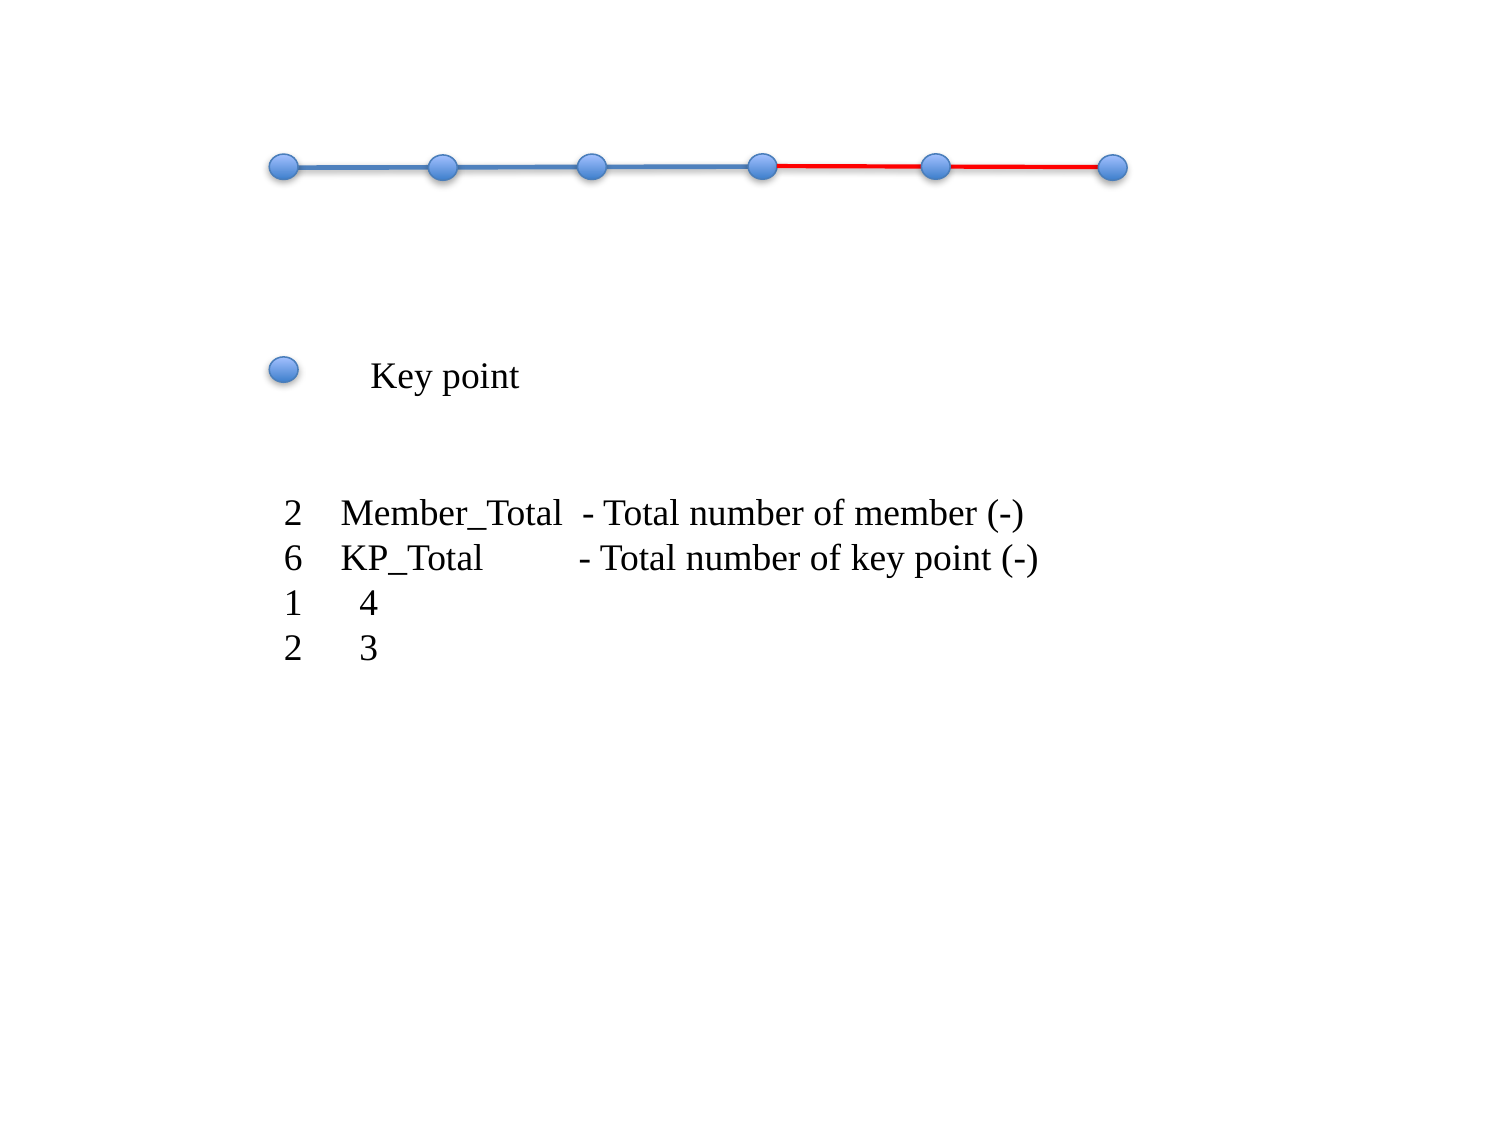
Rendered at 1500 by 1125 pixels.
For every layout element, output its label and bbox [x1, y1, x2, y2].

text_box [269, 153, 1247, 679]
